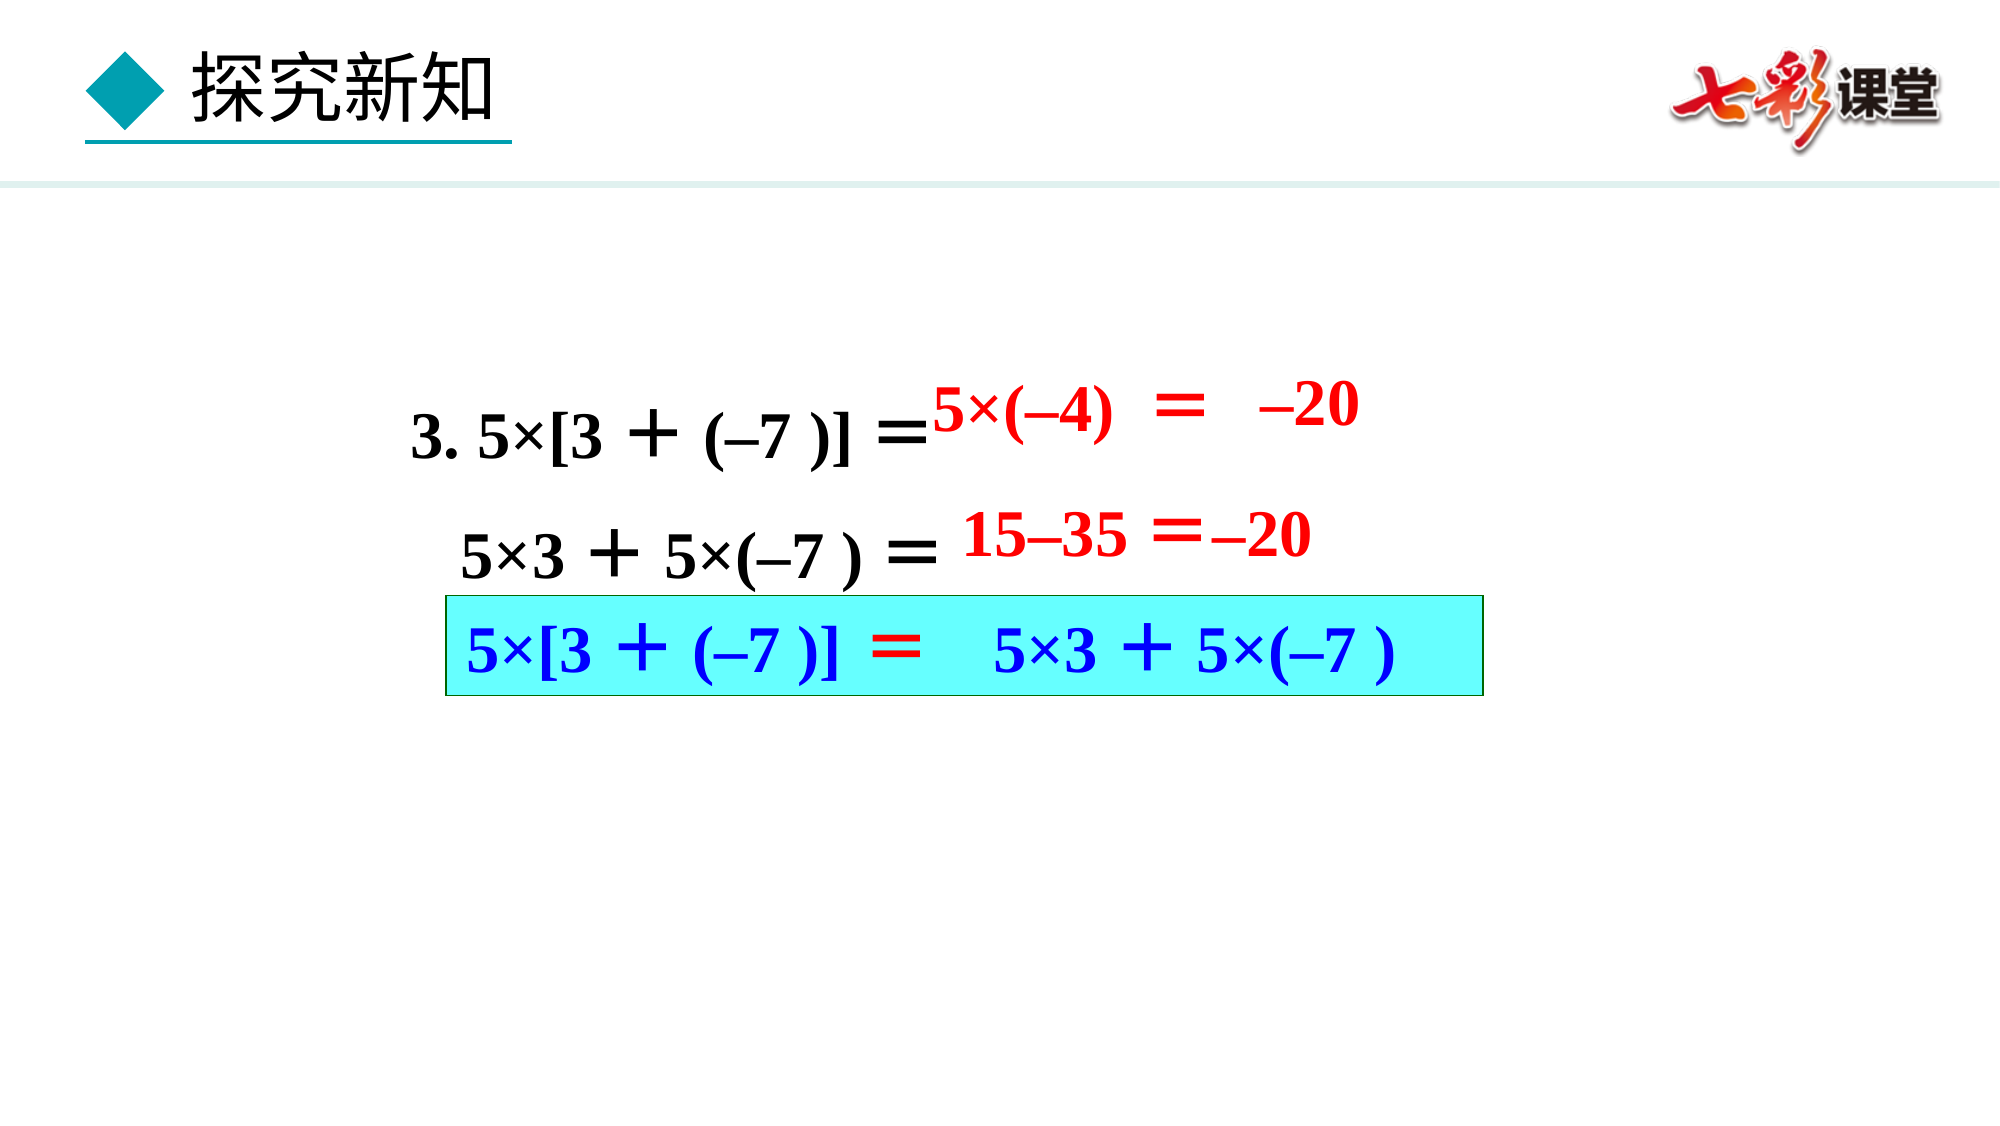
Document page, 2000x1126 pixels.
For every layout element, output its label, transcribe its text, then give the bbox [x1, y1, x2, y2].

picture [1666, 42, 1948, 157]
text_box –20 [1192, 480, 1353, 580]
text_box 5×[3＋(–7 )] 5×3＋5×(–7 ) [938, 595, 1483, 696]
text_box 3. 5×[3＋(–7 )]＝ 5×3＋5×(–7 )＝ [390, 341, 1914, 602]
text_box 5×[3＋(–7 )] 5×3＋5×(–7 ) [446, 595, 843, 696]
text_box –20 [1240, 348, 1465, 449]
text_box ＝ [843, 595, 938, 696]
